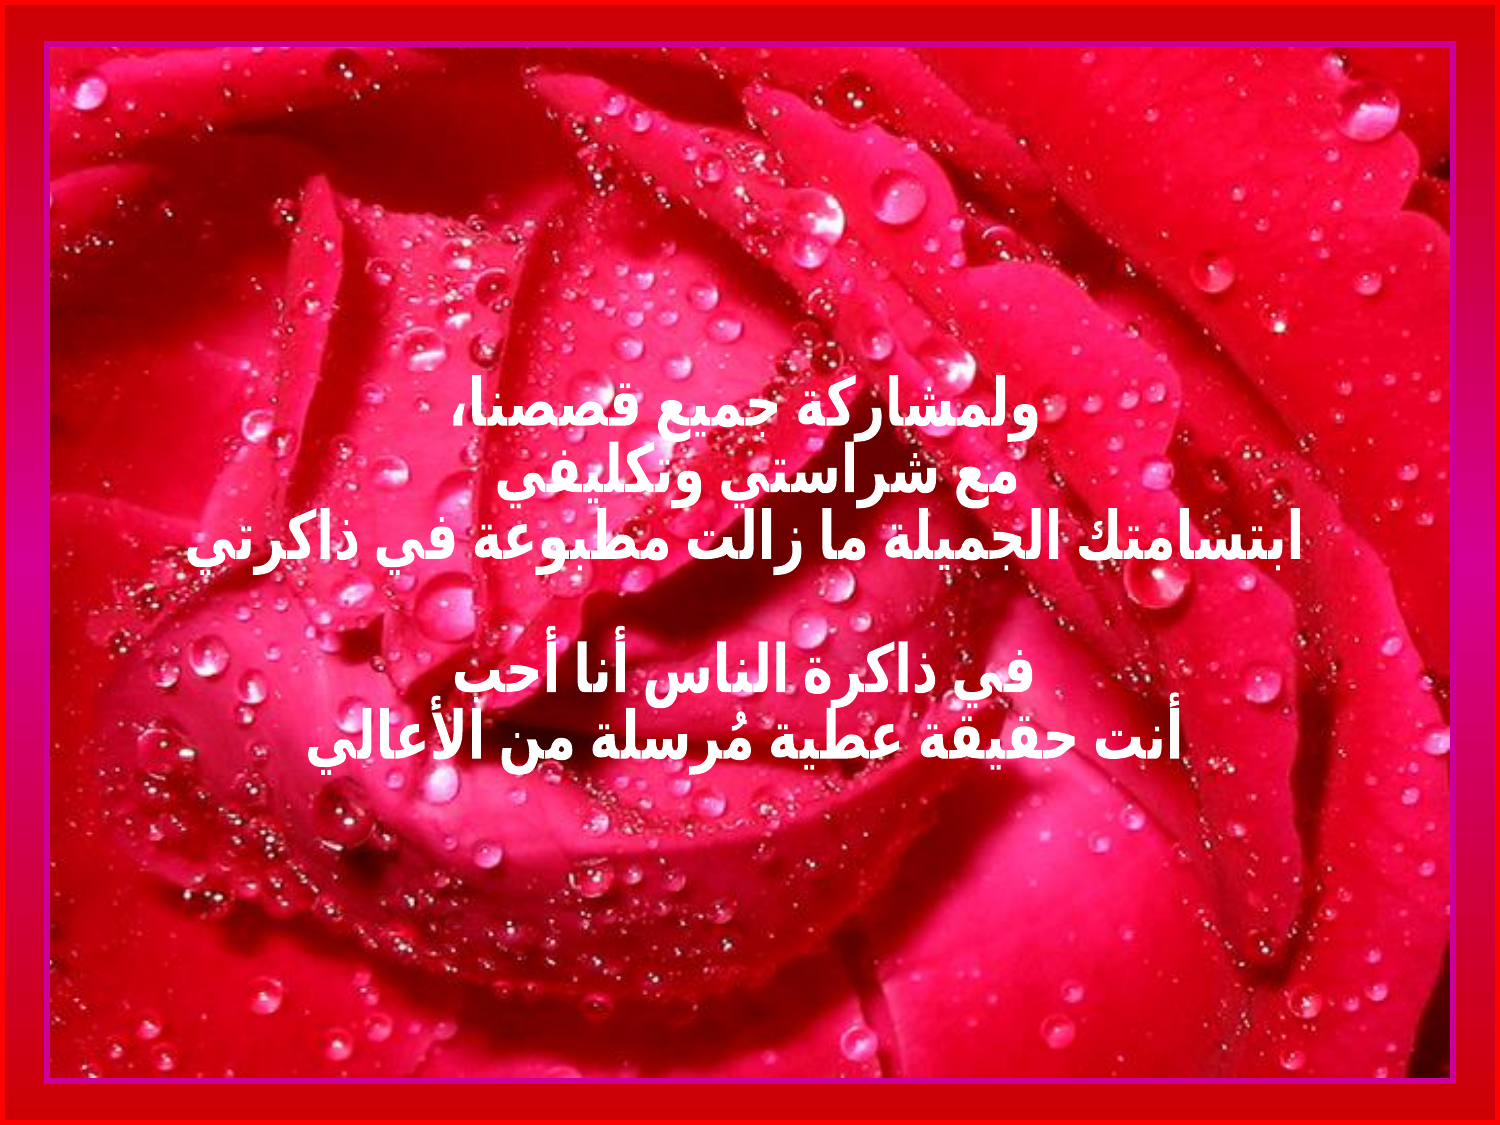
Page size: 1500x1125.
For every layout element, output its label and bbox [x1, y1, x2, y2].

text_box [0, 0, 1500, 1125]
picture [49, 46, 1451, 1079]
